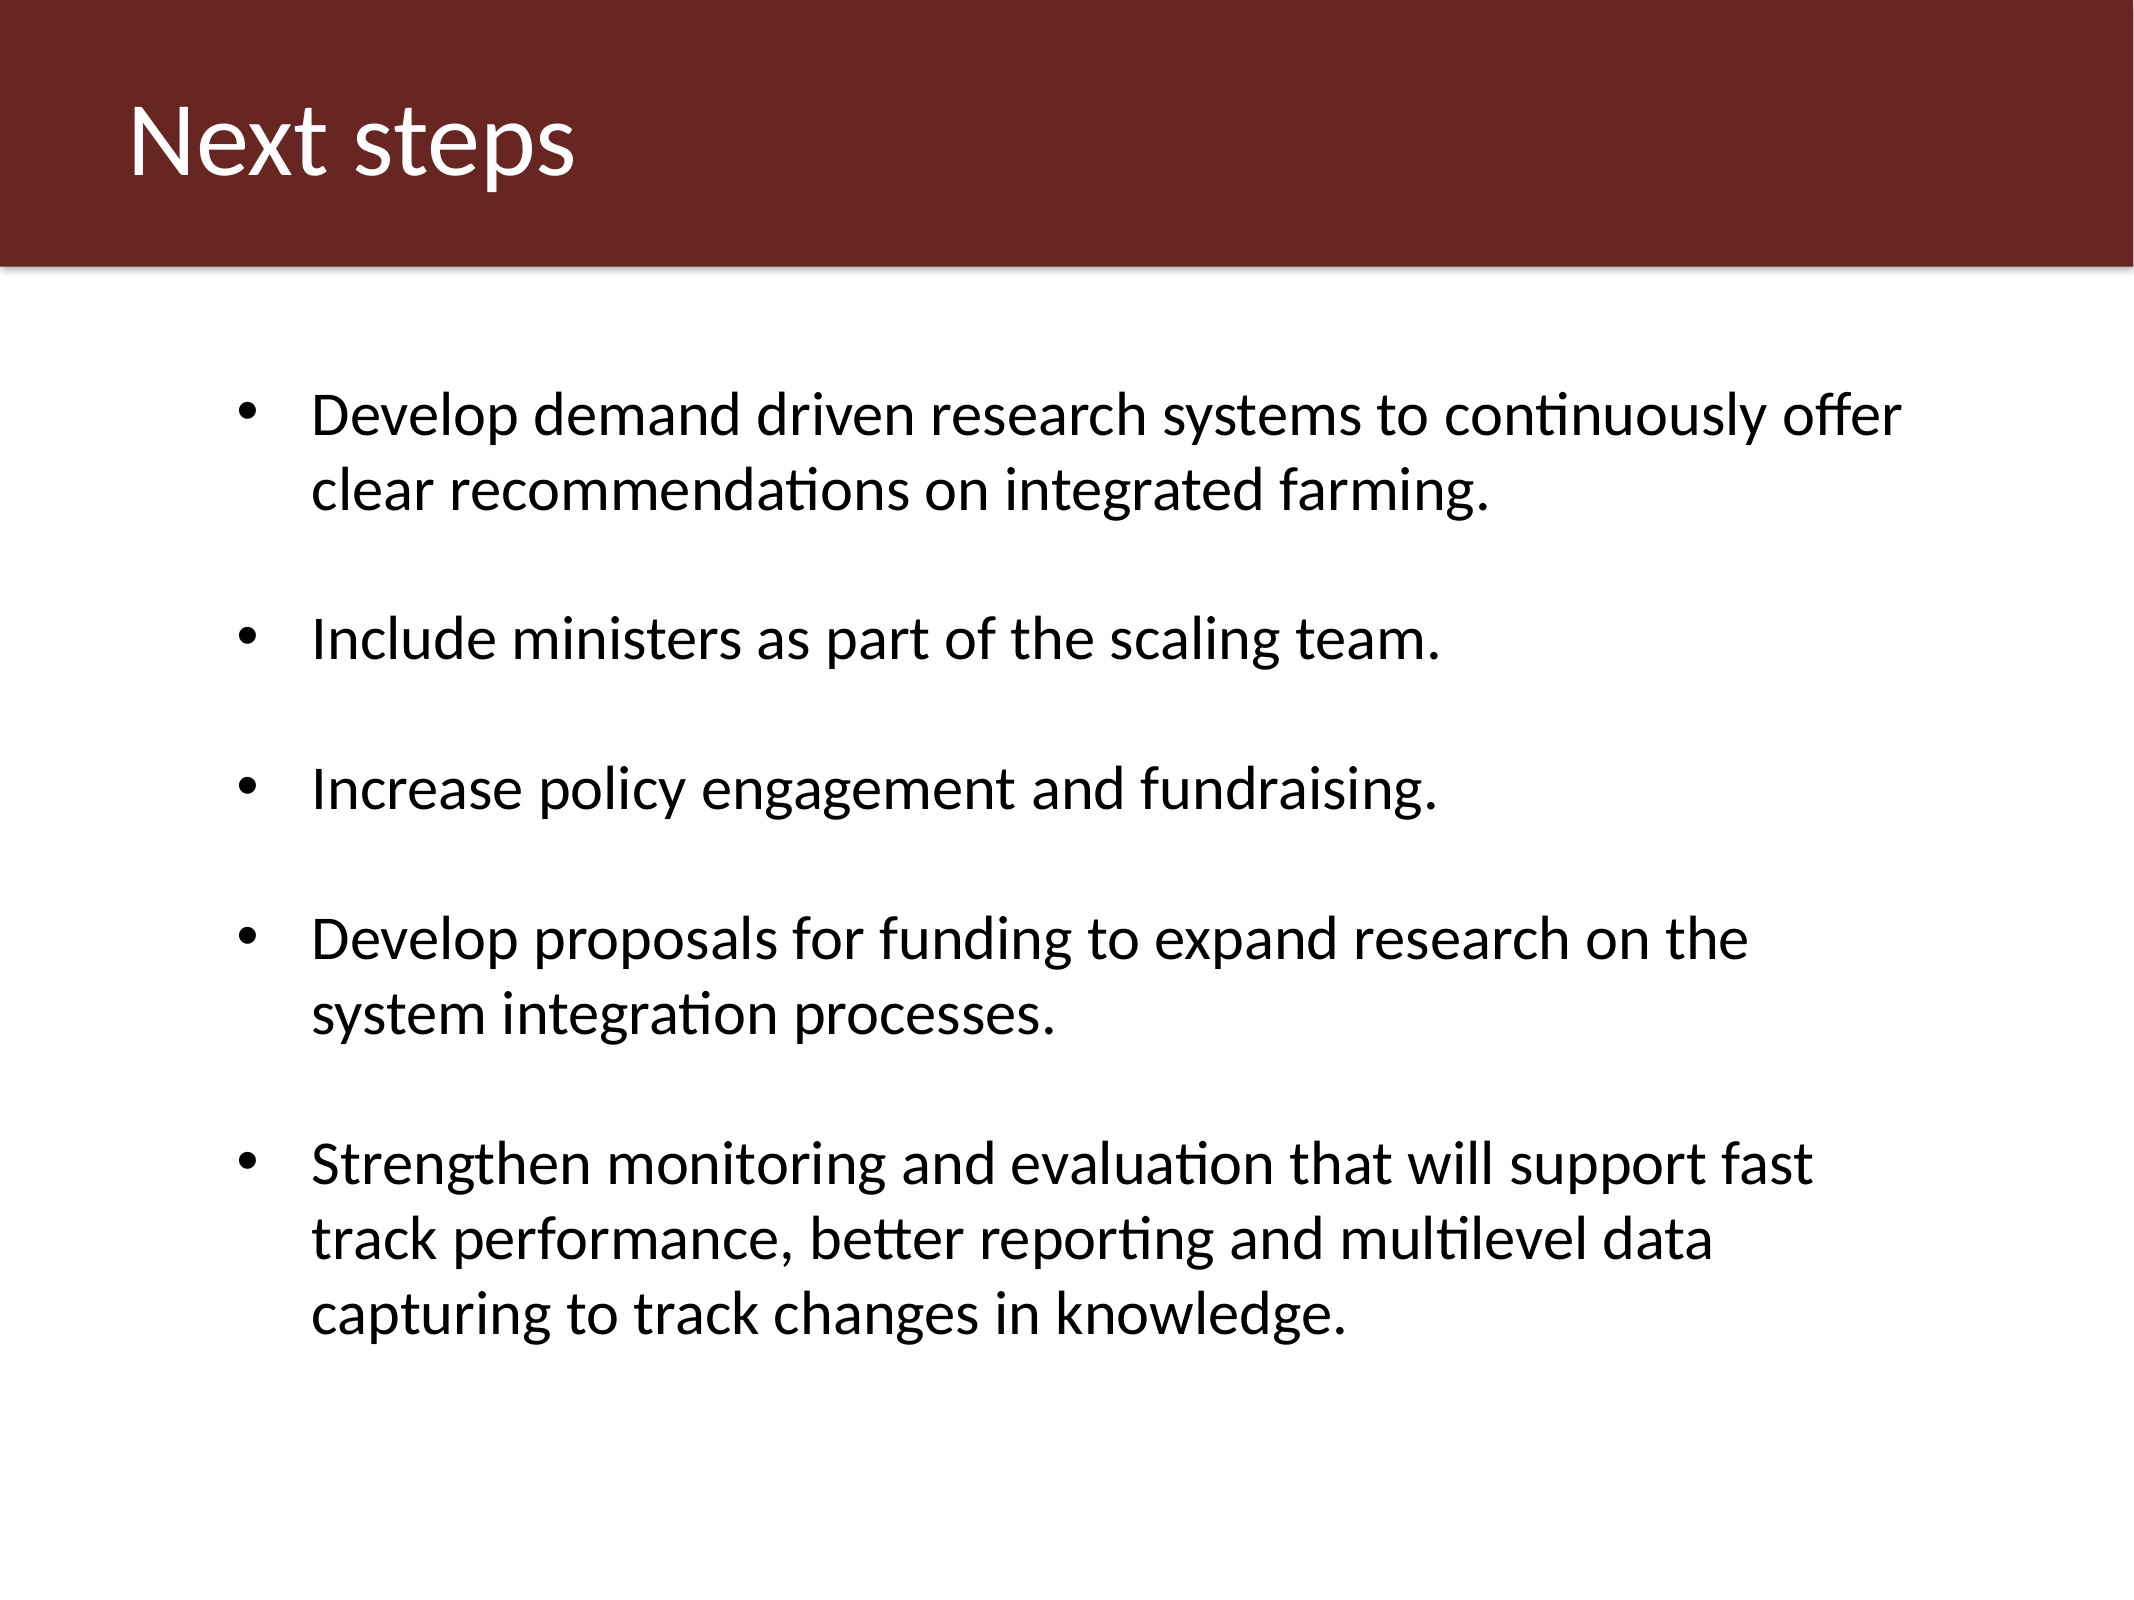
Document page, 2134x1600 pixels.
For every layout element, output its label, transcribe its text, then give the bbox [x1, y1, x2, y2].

title Next steps [106, 0, 2027, 267]
text_box Develop demand driven research systems to continuously offer clear recommendations on integrated farming. Include ministers as part of the scaling team. Increase policy engagement and fundraising. Develop proposals for funding to expand research on the system integration processes. Strengthen monitoring and evaluation that will support fast track performance, better reporting and multilevel data capturing to track changes in knowledge. [228, 364, 1939, 1356]
